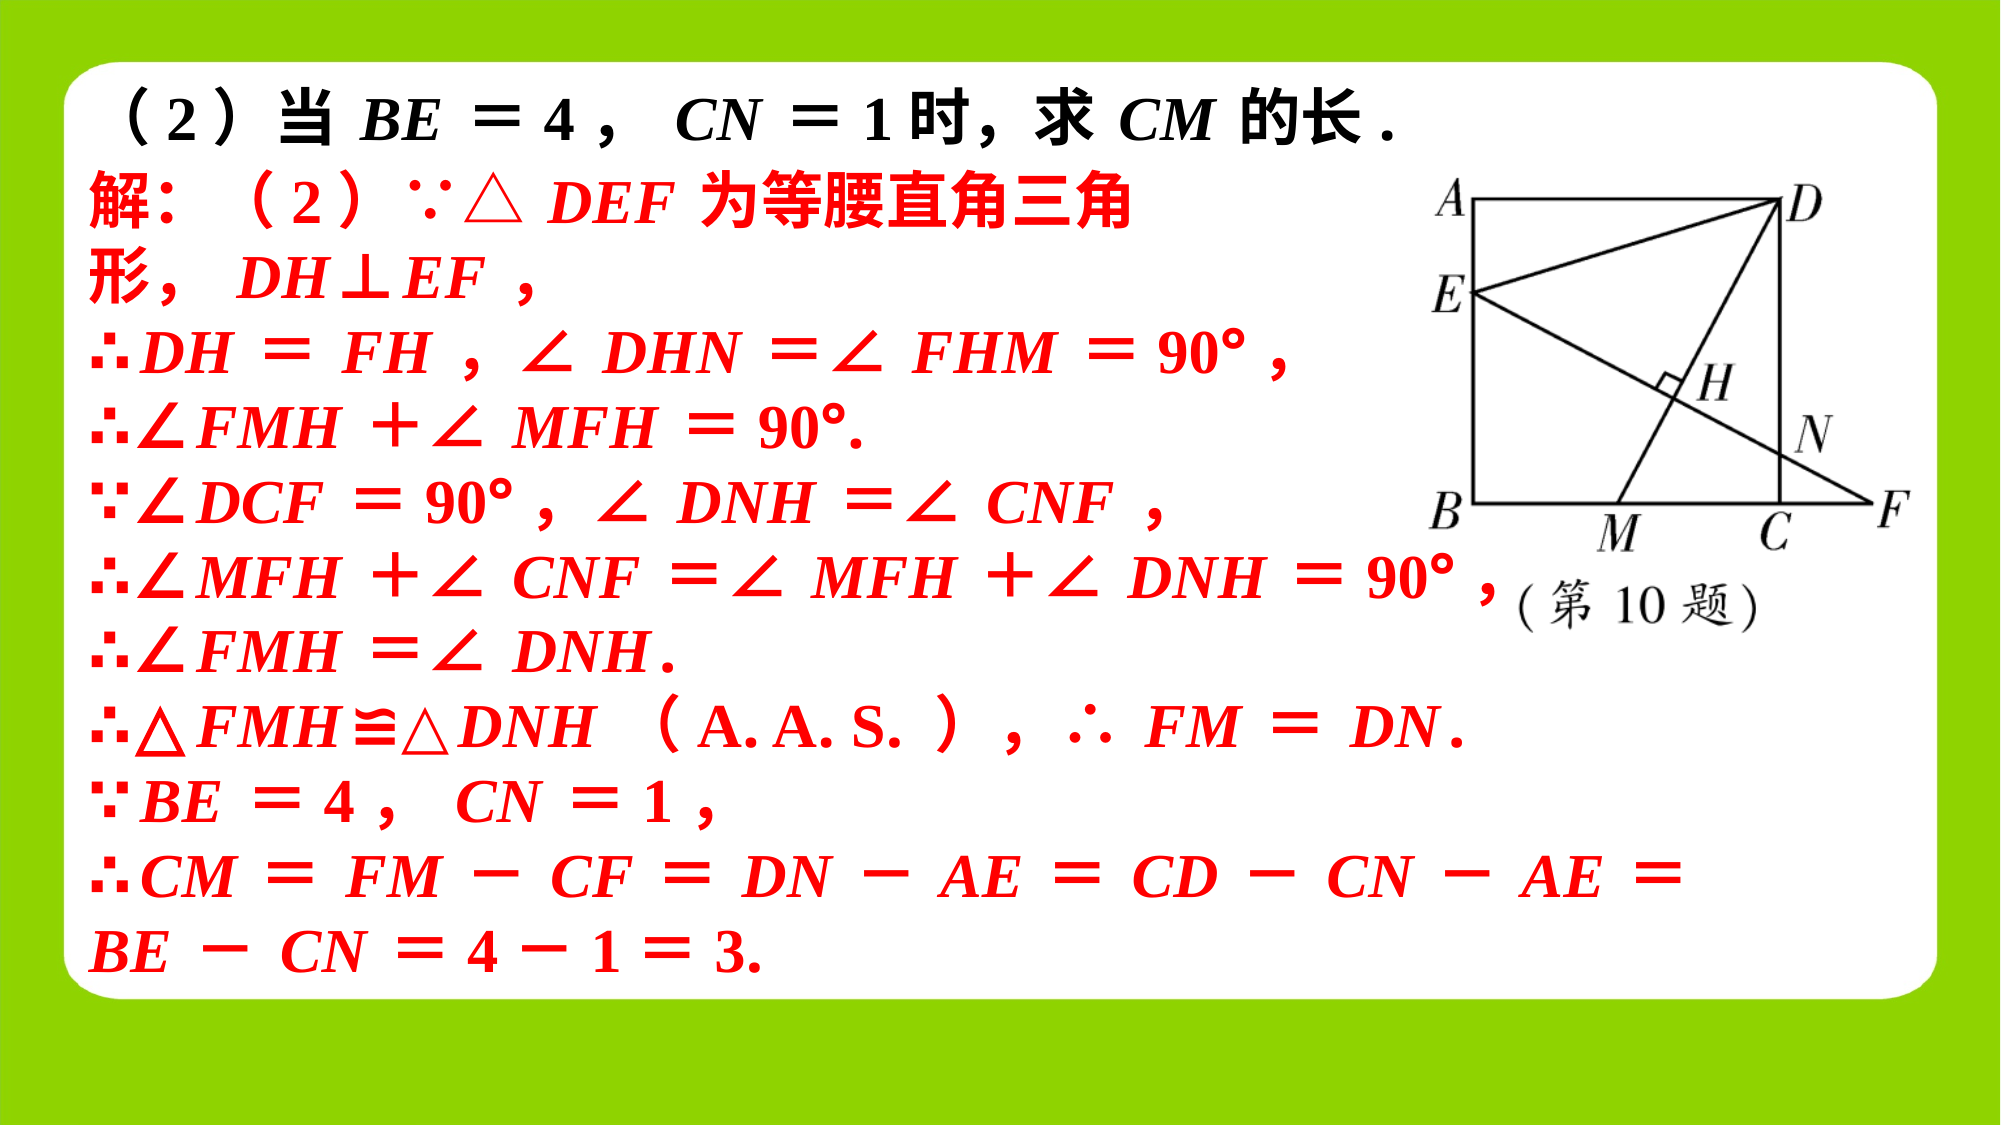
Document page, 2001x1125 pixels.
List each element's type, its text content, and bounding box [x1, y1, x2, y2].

picture [0, 0, 2001, 1125]
text_box （2）当BE＝4，CN＝1时，求CM的长. [88, 78, 1448, 160]
text_box 解：（2）∵△DEF为等腰直角三角 形，DH⊥EF， ∴DH＝FH，∠DHN＝∠FHM＝90°， ∴∠FMH＋∠MFH＝90°. ∵∠DCF＝90°，∠DNH＝∠CNF， ∴∠MFH＋∠CNF＝∠MFH＋∠DNH＝90°， ∴∠FMH＝∠DNH. ∴△FMH≌△DNH（A. A. S. ），∴FM＝DN. ∵BE＝4，CN＝1， ∴CM＝FM－CF＝DN－AE＝CD－CN－AE＝ BE－CN＝4－1＝3. [88, 160, 1827, 979]
